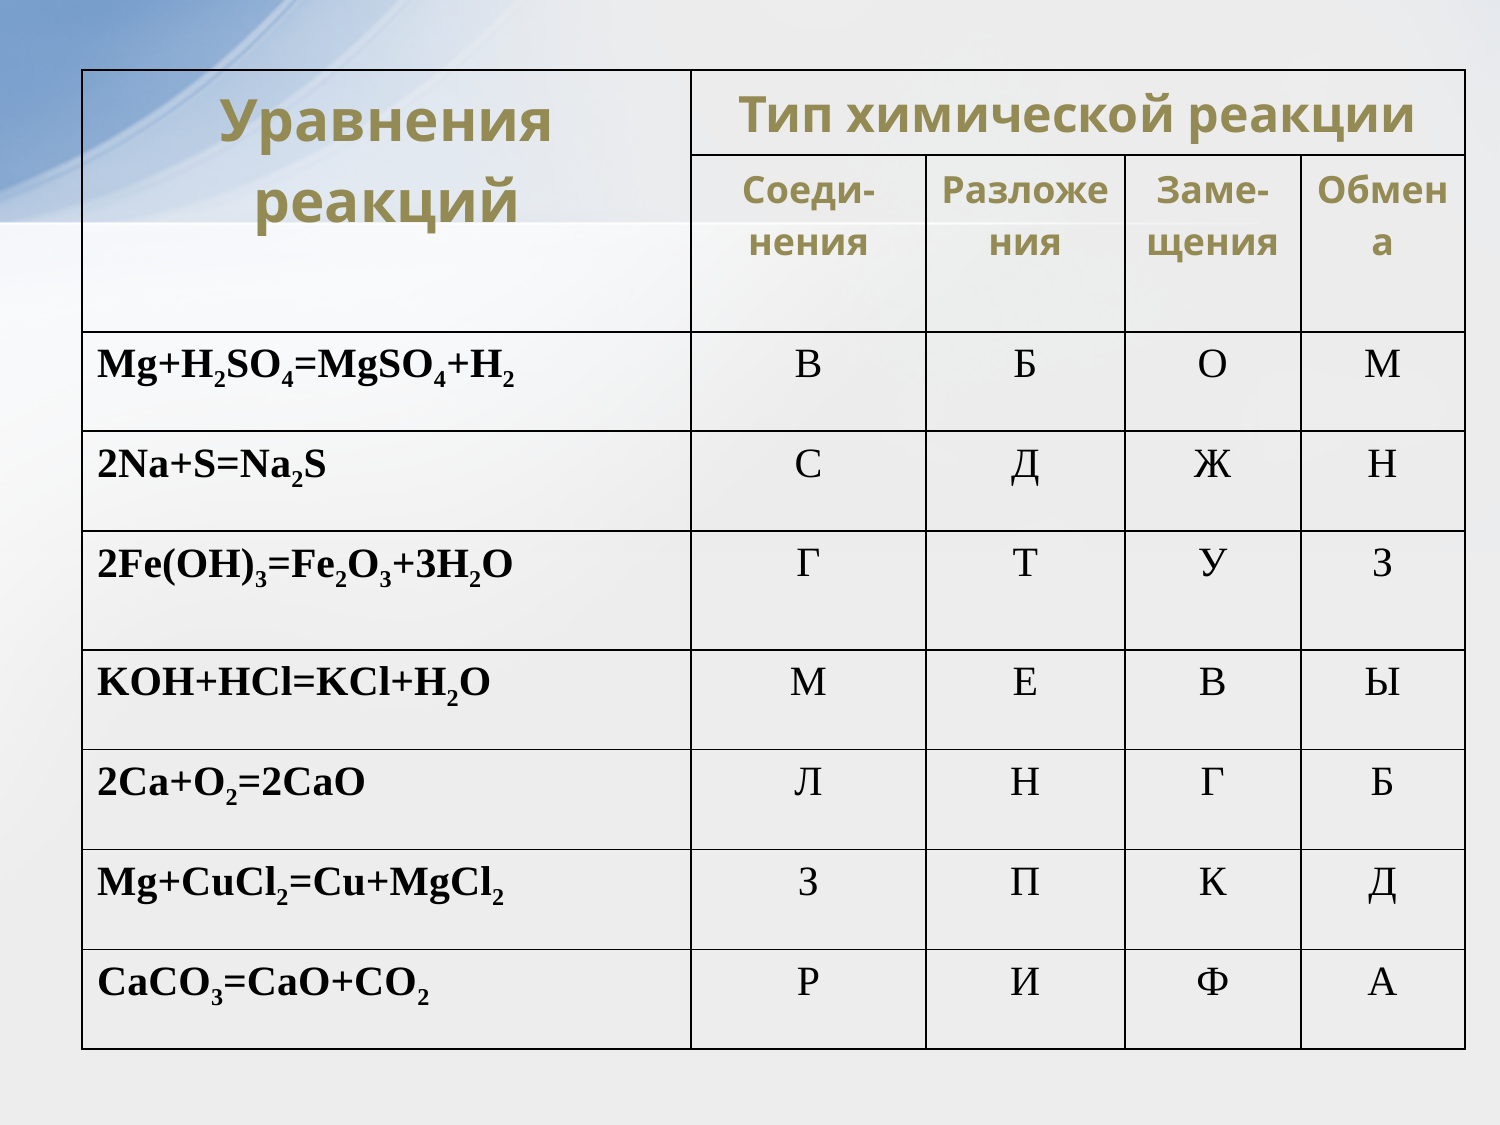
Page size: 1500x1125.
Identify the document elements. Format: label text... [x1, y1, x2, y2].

table_cell Д [927, 432, 1124, 530]
table_cell Д [1302, 850, 1464, 949]
table_cell Н [927, 750, 1124, 849]
table_cell 2Fe(OH)3=Fe2O3+3H2O [83, 532, 690, 649]
table_cell KOH+HCl=KCl+H2O [83, 651, 690, 749]
table_cell М [1302, 333, 1464, 430]
table_cell Ф [1126, 950, 1300, 1048]
table_cell К [1126, 850, 1300, 949]
table_cell CaCO3=CaO+CO2 [83, 950, 690, 1048]
table_header Тип химической реакции [692, 71, 1464, 154]
table_cell Ж [1126, 432, 1300, 530]
table_cell Заме-щения [1126, 156, 1300, 331]
table_cell У [1126, 532, 1300, 649]
table_cell Р [692, 950, 925, 1048]
table_cell Mg+CuCl2=Cu+MgCl2 [83, 850, 690, 949]
table_cell З [692, 850, 925, 949]
table_cell И [927, 950, 1124, 1048]
table_cell Б [1302, 750, 1464, 849]
table_cell П [927, 850, 1124, 949]
table_cell Г [1126, 750, 1300, 849]
table_cell Н [1302, 432, 1464, 530]
picture [0, 0, 1500, 1125]
table_cell Т [927, 532, 1124, 649]
table_cell Обмена [1302, 156, 1464, 331]
table_cell Соеди-нения [692, 156, 925, 331]
table_cell О [1126, 333, 1300, 430]
table_cell Г [692, 532, 925, 649]
table_cell Разложения [927, 156, 1124, 331]
table_cell В [1126, 651, 1300, 749]
table_header Уравнения реакций [83, 71, 690, 331]
table_cell В [692, 333, 925, 430]
table_cell Л [692, 750, 925, 849]
table_cell Б [927, 333, 1124, 430]
table_cell Mg+H2SO4=MgSO4+H2 [83, 333, 690, 430]
table_cell С [692, 432, 925, 530]
table_cell Е [927, 651, 1124, 749]
table_cell М [692, 651, 925, 749]
table_cell 2Сa+O2=2CaO [83, 750, 690, 849]
table_cell З [1302, 532, 1464, 649]
table_cell А [1302, 950, 1464, 1048]
table_cell Ы [1302, 651, 1464, 749]
table_cell 2Na+S=Na2S [83, 432, 690, 530]
